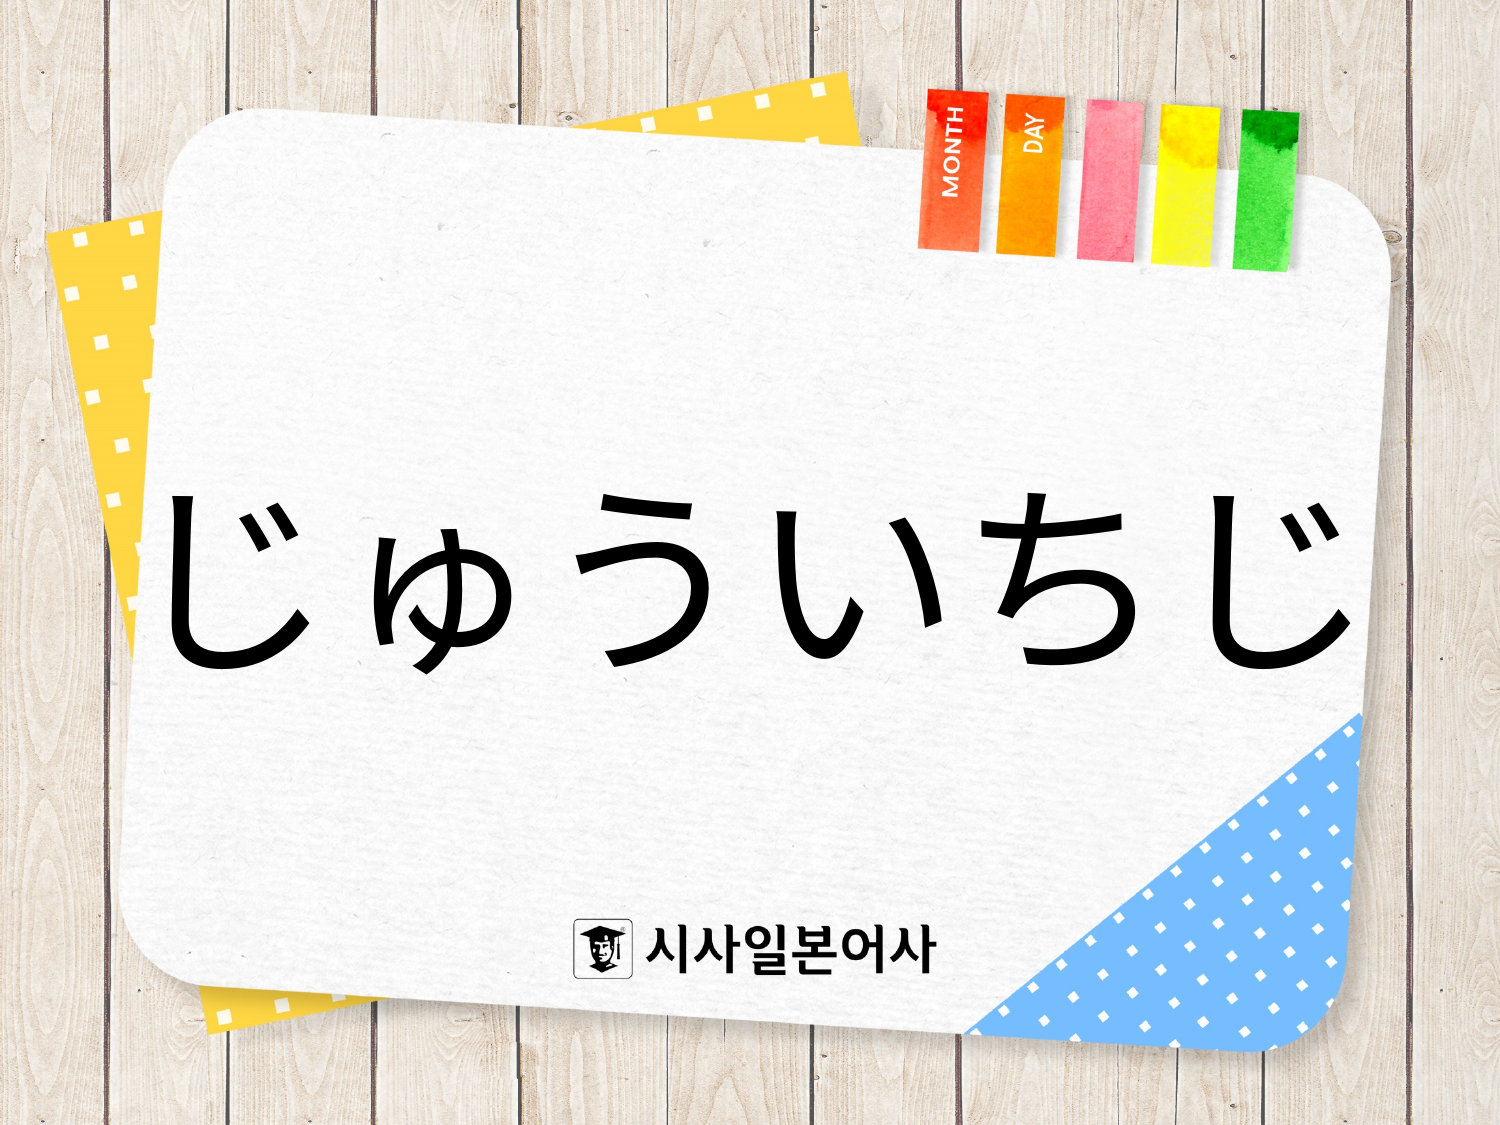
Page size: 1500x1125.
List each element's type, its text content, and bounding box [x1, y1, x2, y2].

picture [0, 0, 1500, 1125]
title じゅういちじ [75, 338, 1425, 811]
